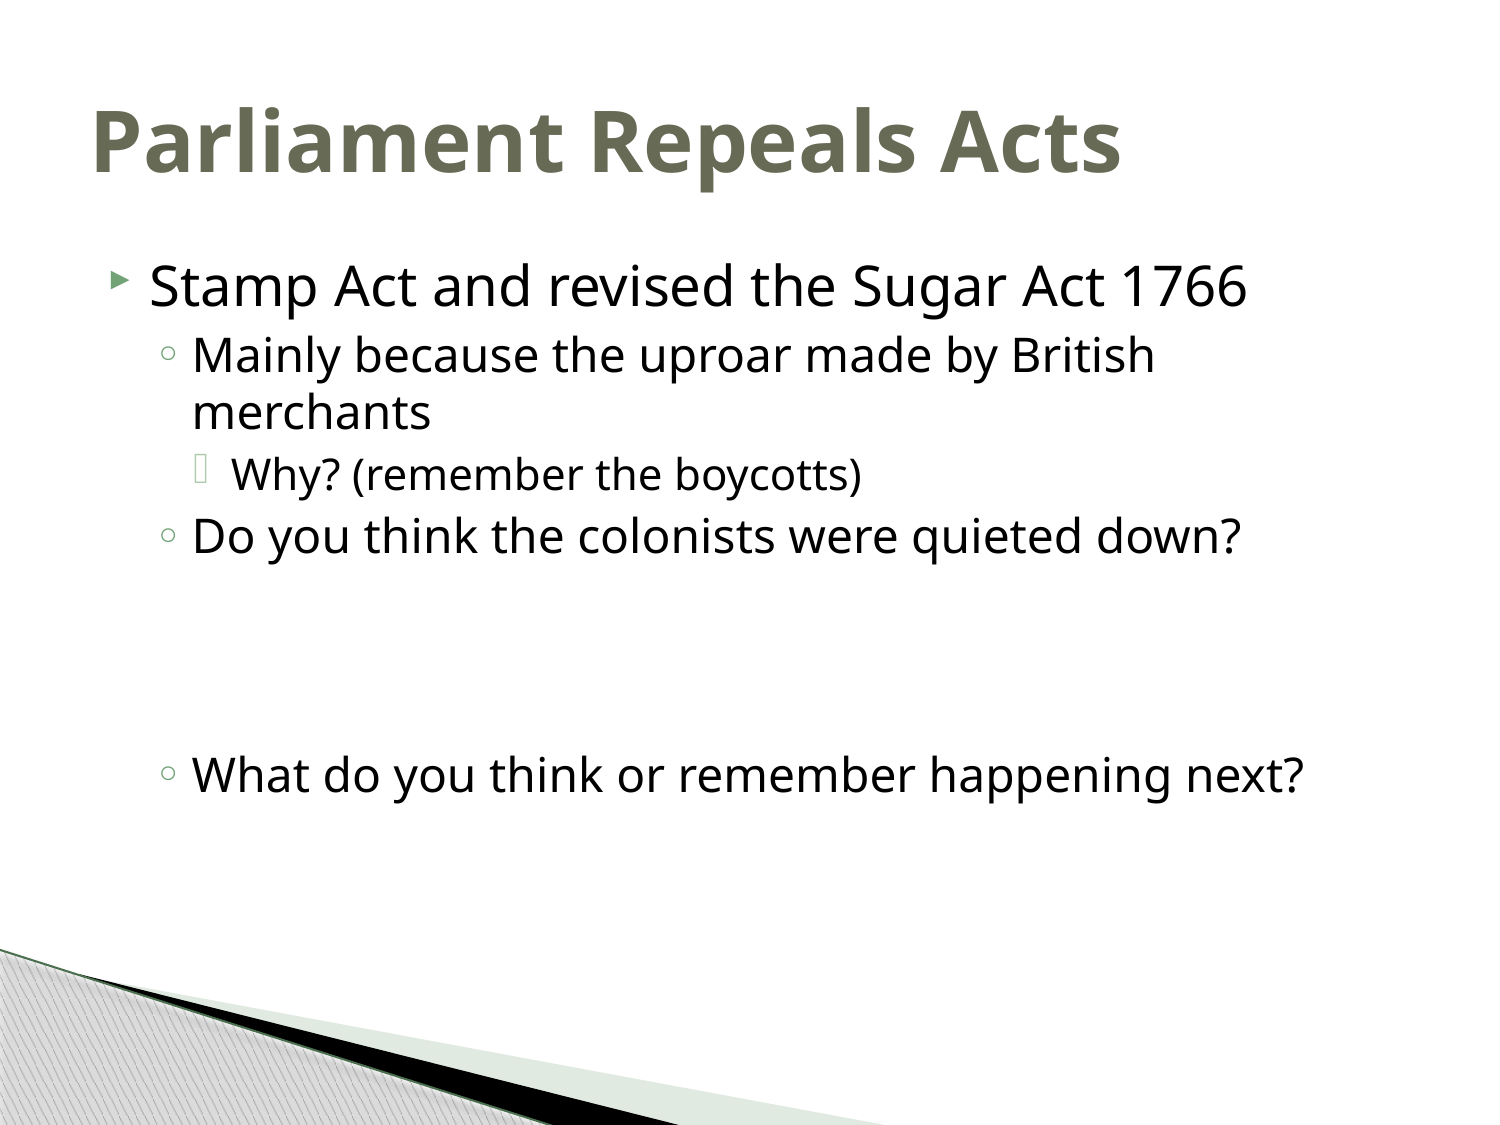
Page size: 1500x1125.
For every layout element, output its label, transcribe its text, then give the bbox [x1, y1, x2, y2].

list Stamp Act and revised the Sugar Act 1766 Mainly because the uproar made by British merchants Why? (remember the boycotts) Do you think the colonists were quieted down? What do you think or remember happening next? [75, 243, 1425, 986]
title Parliament Repeals Acts [75, 45, 1425, 233]
